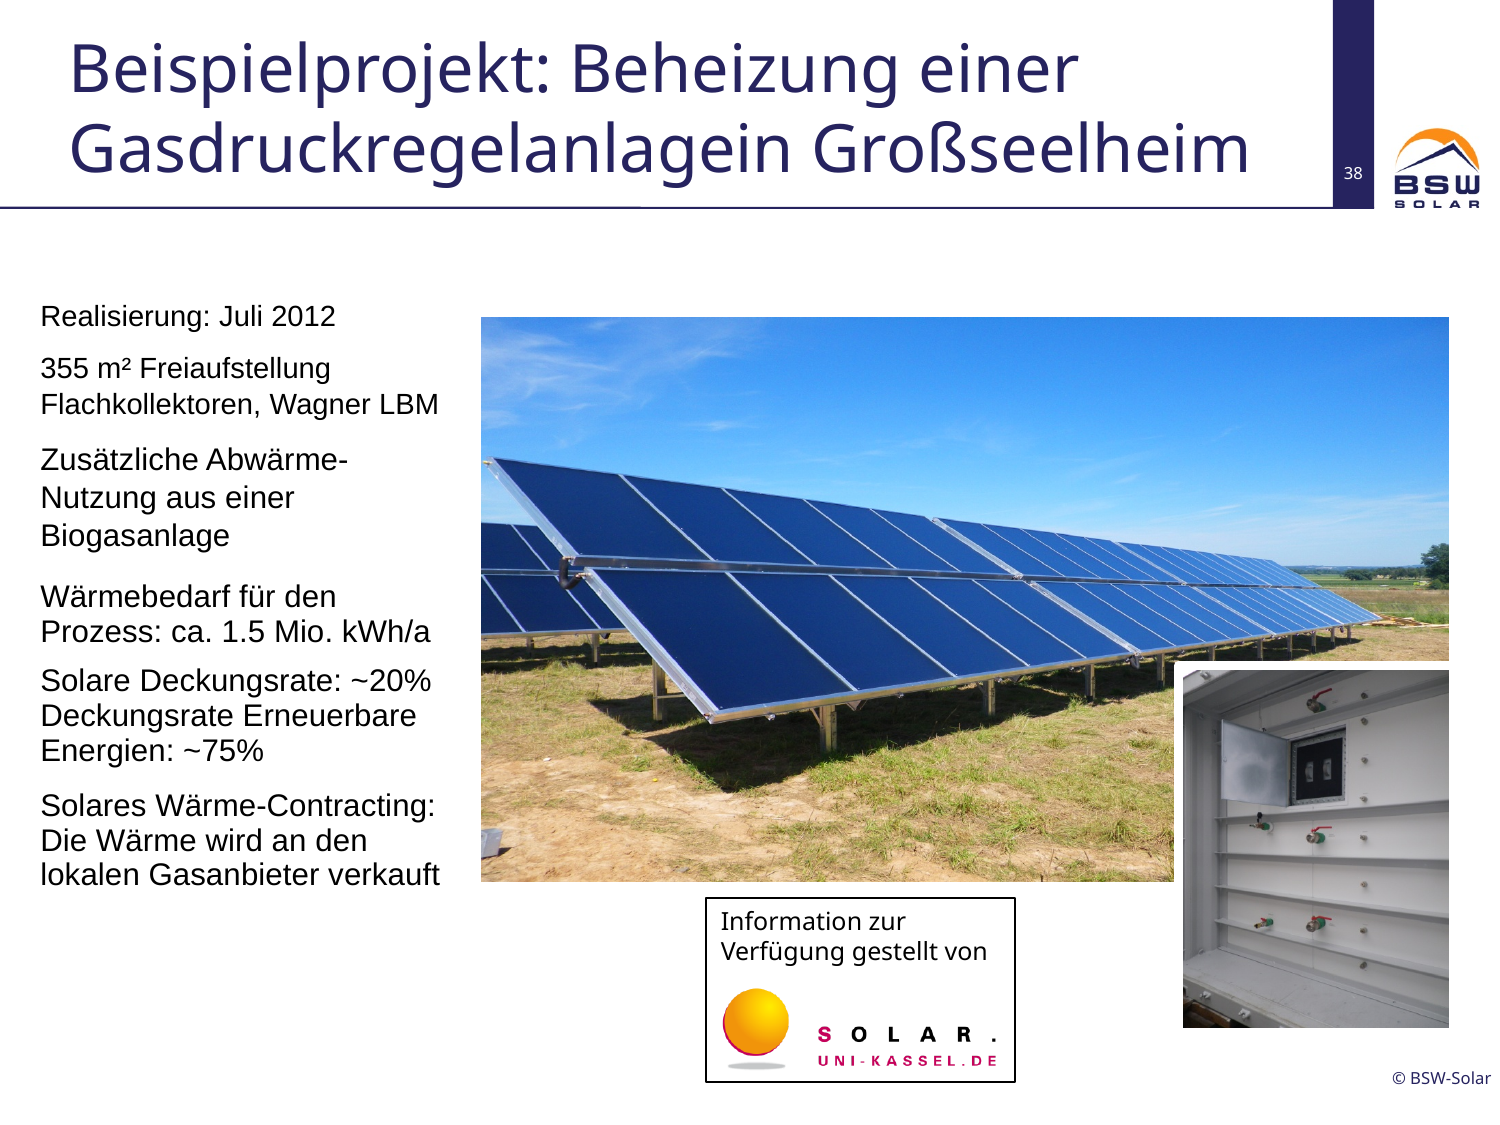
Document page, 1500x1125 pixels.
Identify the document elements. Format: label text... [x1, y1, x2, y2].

picture [705, 975, 1014, 1081]
picture [481, 316, 1449, 1029]
table_cell Zusätzliche Abwärme-Nutzung aus einer Biogasanlage [27, 432, 454, 573]
title Beispielprojekt: Beheizung einer Gasdruckregelanlagein Großseelheim [68, 0, 1334, 187]
slide_number 38 [1332, 81, 1375, 186]
picture [1391, 125, 1482, 208]
table_cell Solare Deckungsrate: ~20% Deckungsrate Erneuerbare Energien: ~75% [27, 657, 454, 781]
table_header Realisierung: Juli 2012 [27, 289, 454, 342]
table_cell Wärmebedarf für den Prozess: ca. 1.5 Mio. kWh/a [27, 573, 454, 657]
table_cell Solares Wärme-Contracting: Die Wärme wird an den lokalen Gasanbieter verkauft [27, 781, 454, 910]
footer © BSW-Solar [1392, 924, 1500, 1088]
text_box Information zur Verfügung gestellt von [705, 897, 1015, 976]
table_cell 355 m² Freiaufstellung Flachkollektoren, Wagner LBM [27, 342, 454, 432]
